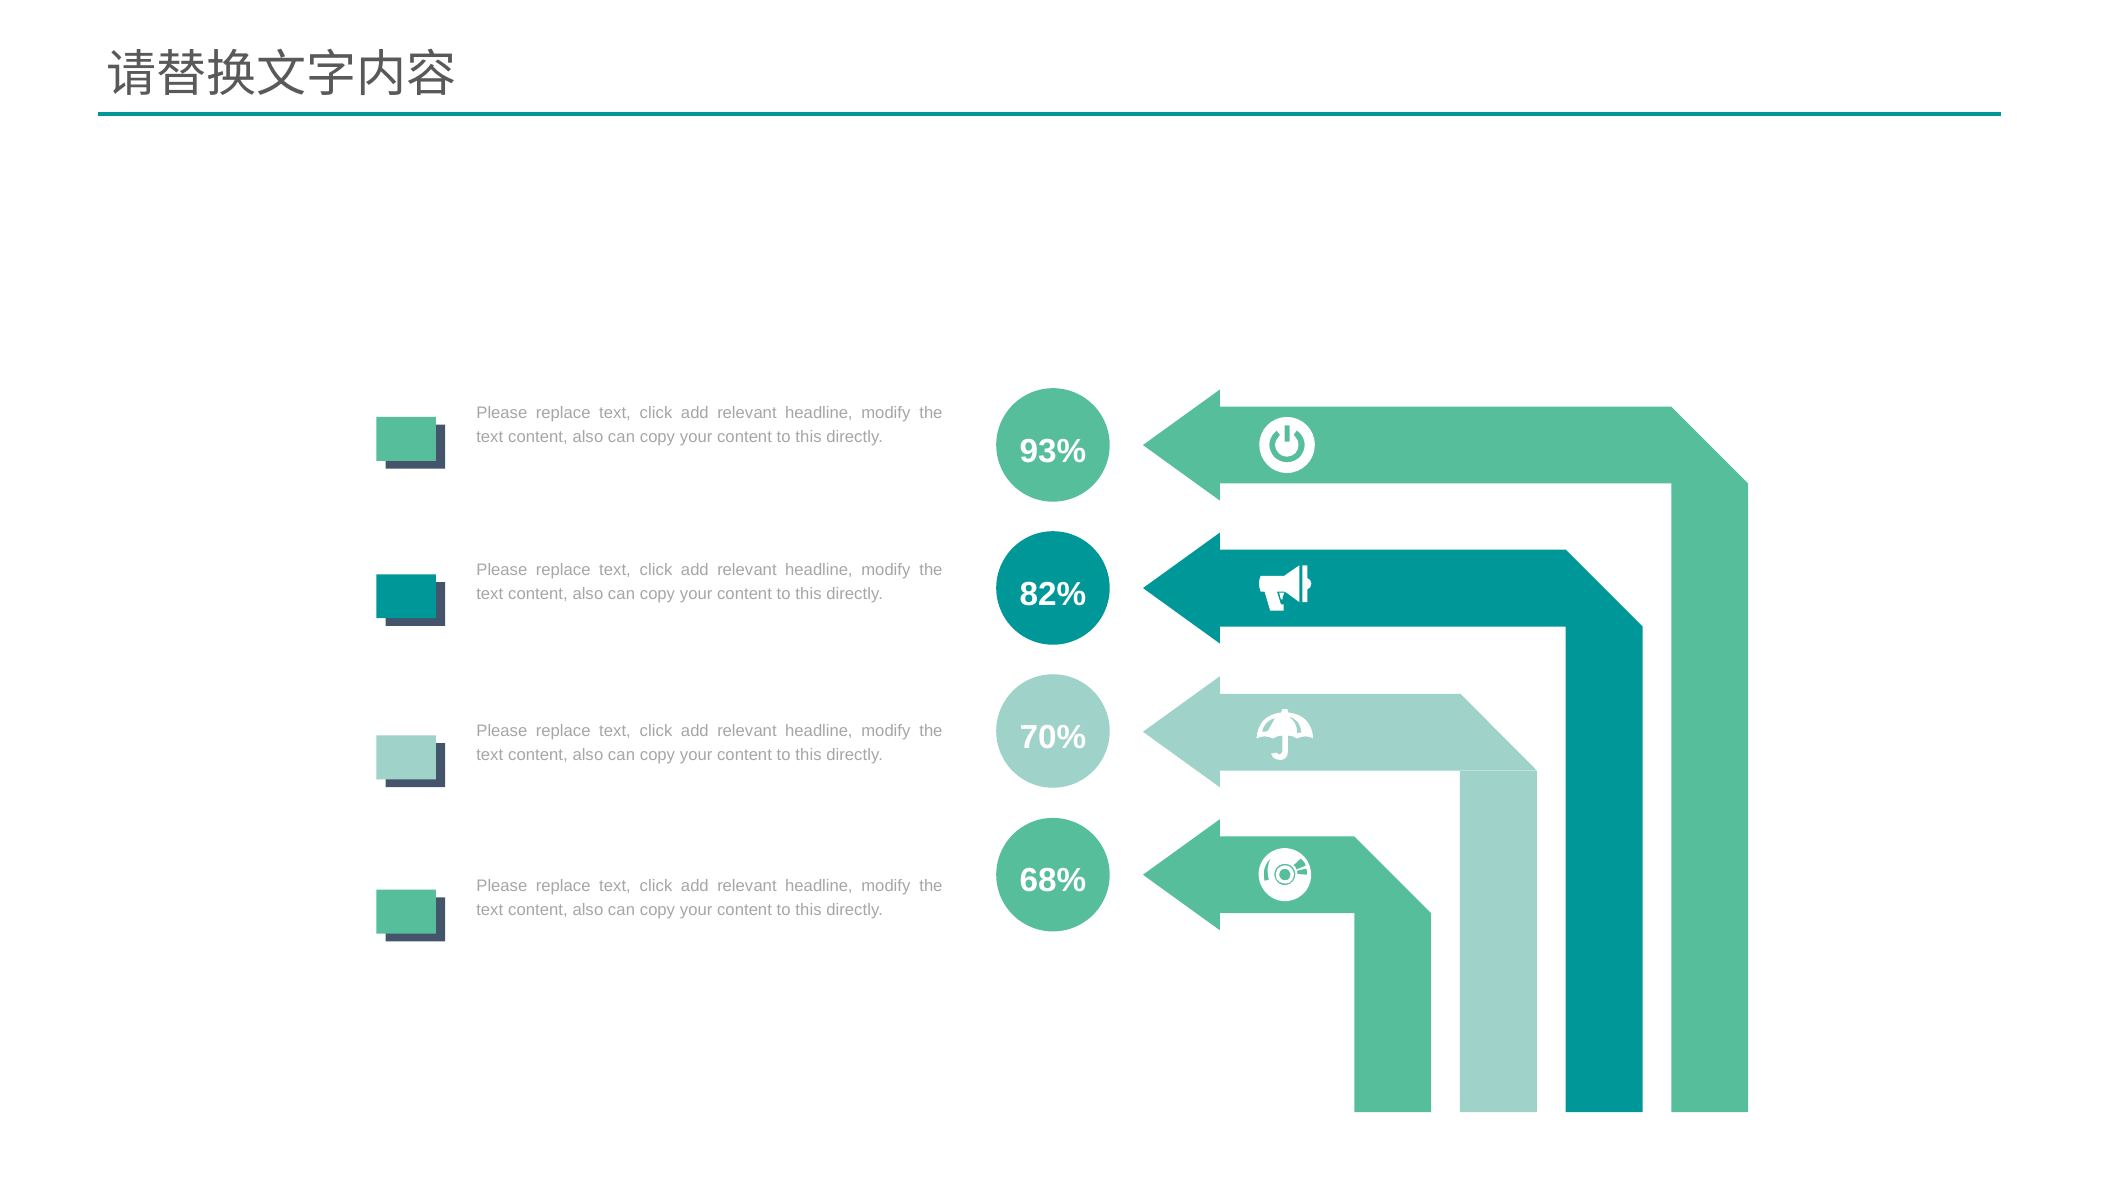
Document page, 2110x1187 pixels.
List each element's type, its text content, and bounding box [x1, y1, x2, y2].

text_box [1142, 819, 1432, 1112]
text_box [996, 817, 1110, 932]
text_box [376, 735, 446, 788]
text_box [376, 889, 446, 942]
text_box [996, 674, 1110, 788]
text_box 请替换文字内容 [90, 33, 542, 93]
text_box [376, 416, 446, 469]
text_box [996, 388, 1110, 502]
text_box Please replace text, click add relevant headline, modify the text content, also can copy your content to this directly. [461, 547, 959, 611]
text_box Please replace text, click add relevant headline, modify the text content, also can copy your content to this directly. [461, 708, 959, 772]
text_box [376, 574, 446, 626]
text_box Please replace text, click add relevant headline, modify the text content, also can copy your content to this directly. [461, 863, 959, 926]
text_box Please replace text, click add relevant headline, modify the text content, also can copy your content to this directly. [461, 390, 959, 453]
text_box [996, 531, 1110, 645]
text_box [1142, 389, 1749, 1112]
